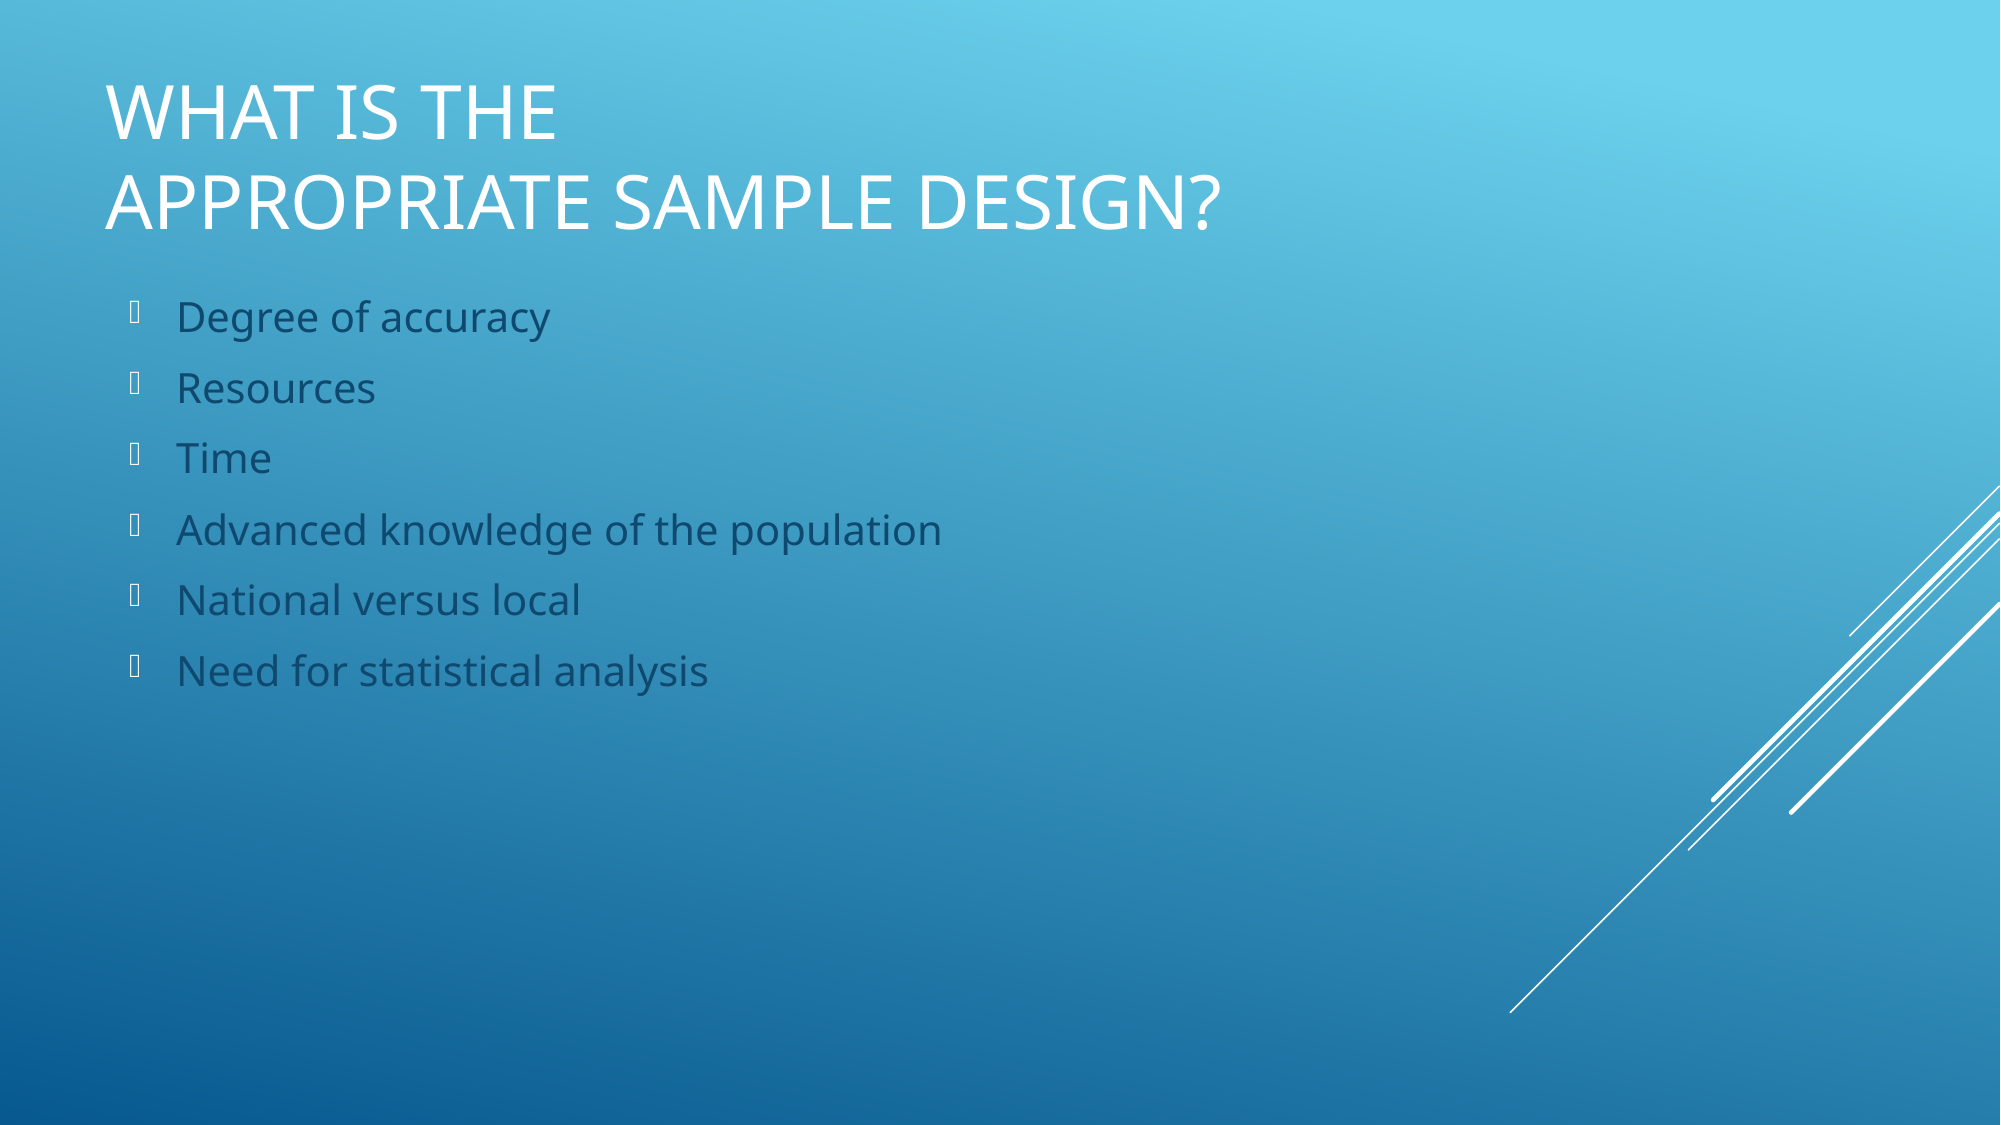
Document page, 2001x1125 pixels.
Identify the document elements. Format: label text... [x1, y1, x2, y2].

list Degree of accuracy Resources Time Advanced knowledge of the population National versus local Need for statistical analysis [114, 196, 1515, 790]
title What is the Appropriate Sample Design? [90, 30, 1491, 279]
